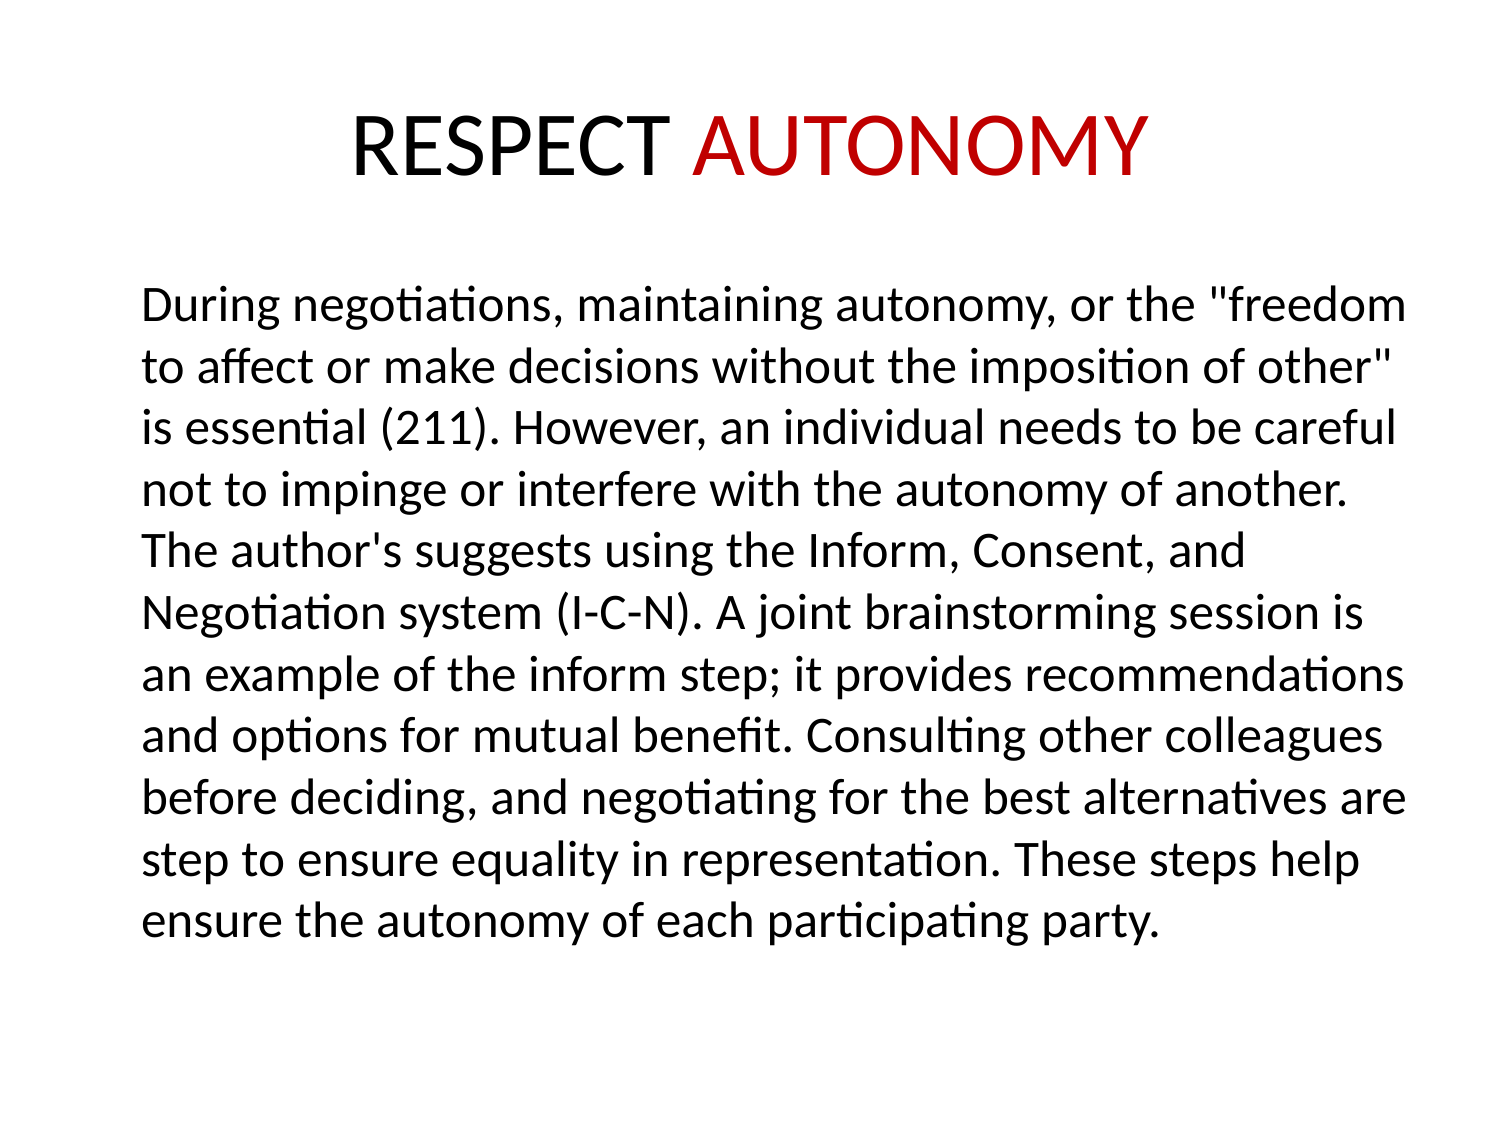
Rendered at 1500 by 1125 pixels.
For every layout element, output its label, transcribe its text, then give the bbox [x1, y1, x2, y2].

title RESPECT AUTONOMY [75, 45, 1425, 233]
list During negotiations, maintaining autonomy, or the "freedom to affect or make decisions without the imposition of other" is essential (211). However, an individual needs to be careful not to impinge or interfere with the autonomy of another. The author's suggests using the Inform, Consent, and Negotiation system (I-C-N). A joint brainstorming session is an example of the inform step; it provides recommendations and options for mutual benefit. Consulting other colleagues before deciding, and negotiating for the best alternatives are step to ensure equality in representation. These steps help ensure the autonomy of each participating party. [75, 262, 1425, 1005]
